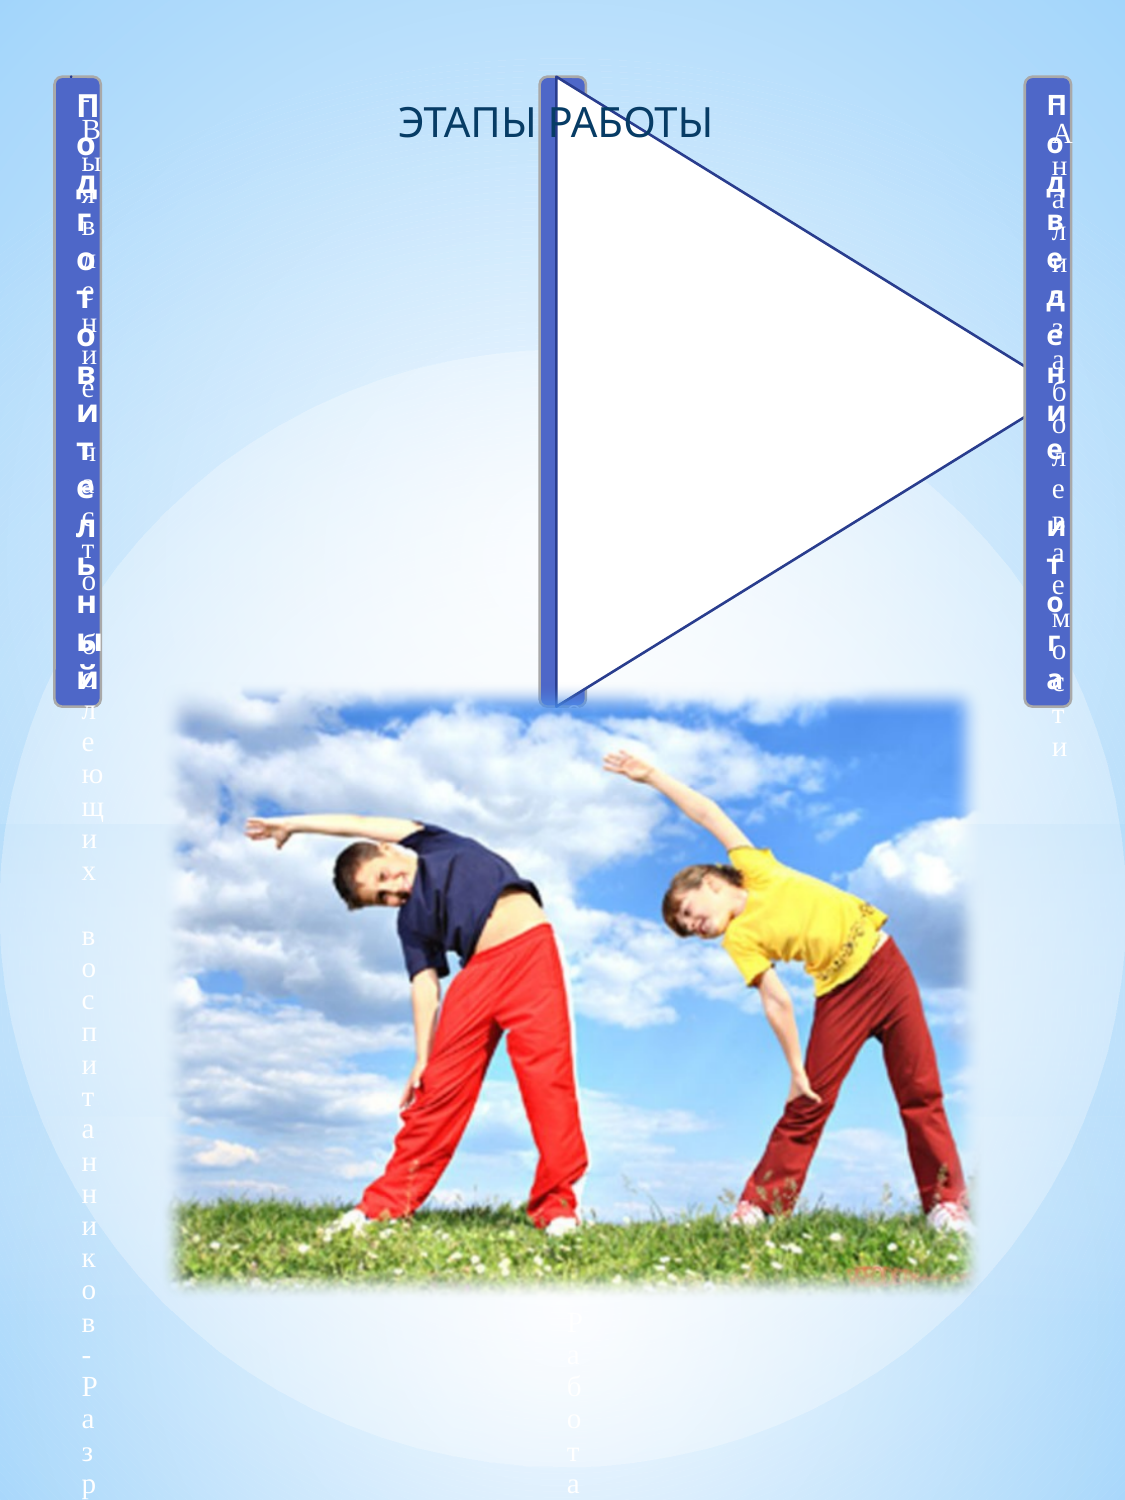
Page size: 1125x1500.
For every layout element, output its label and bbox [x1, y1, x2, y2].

picture [160, 681, 984, 1300]
text_box [54, 76, 1083, 707]
